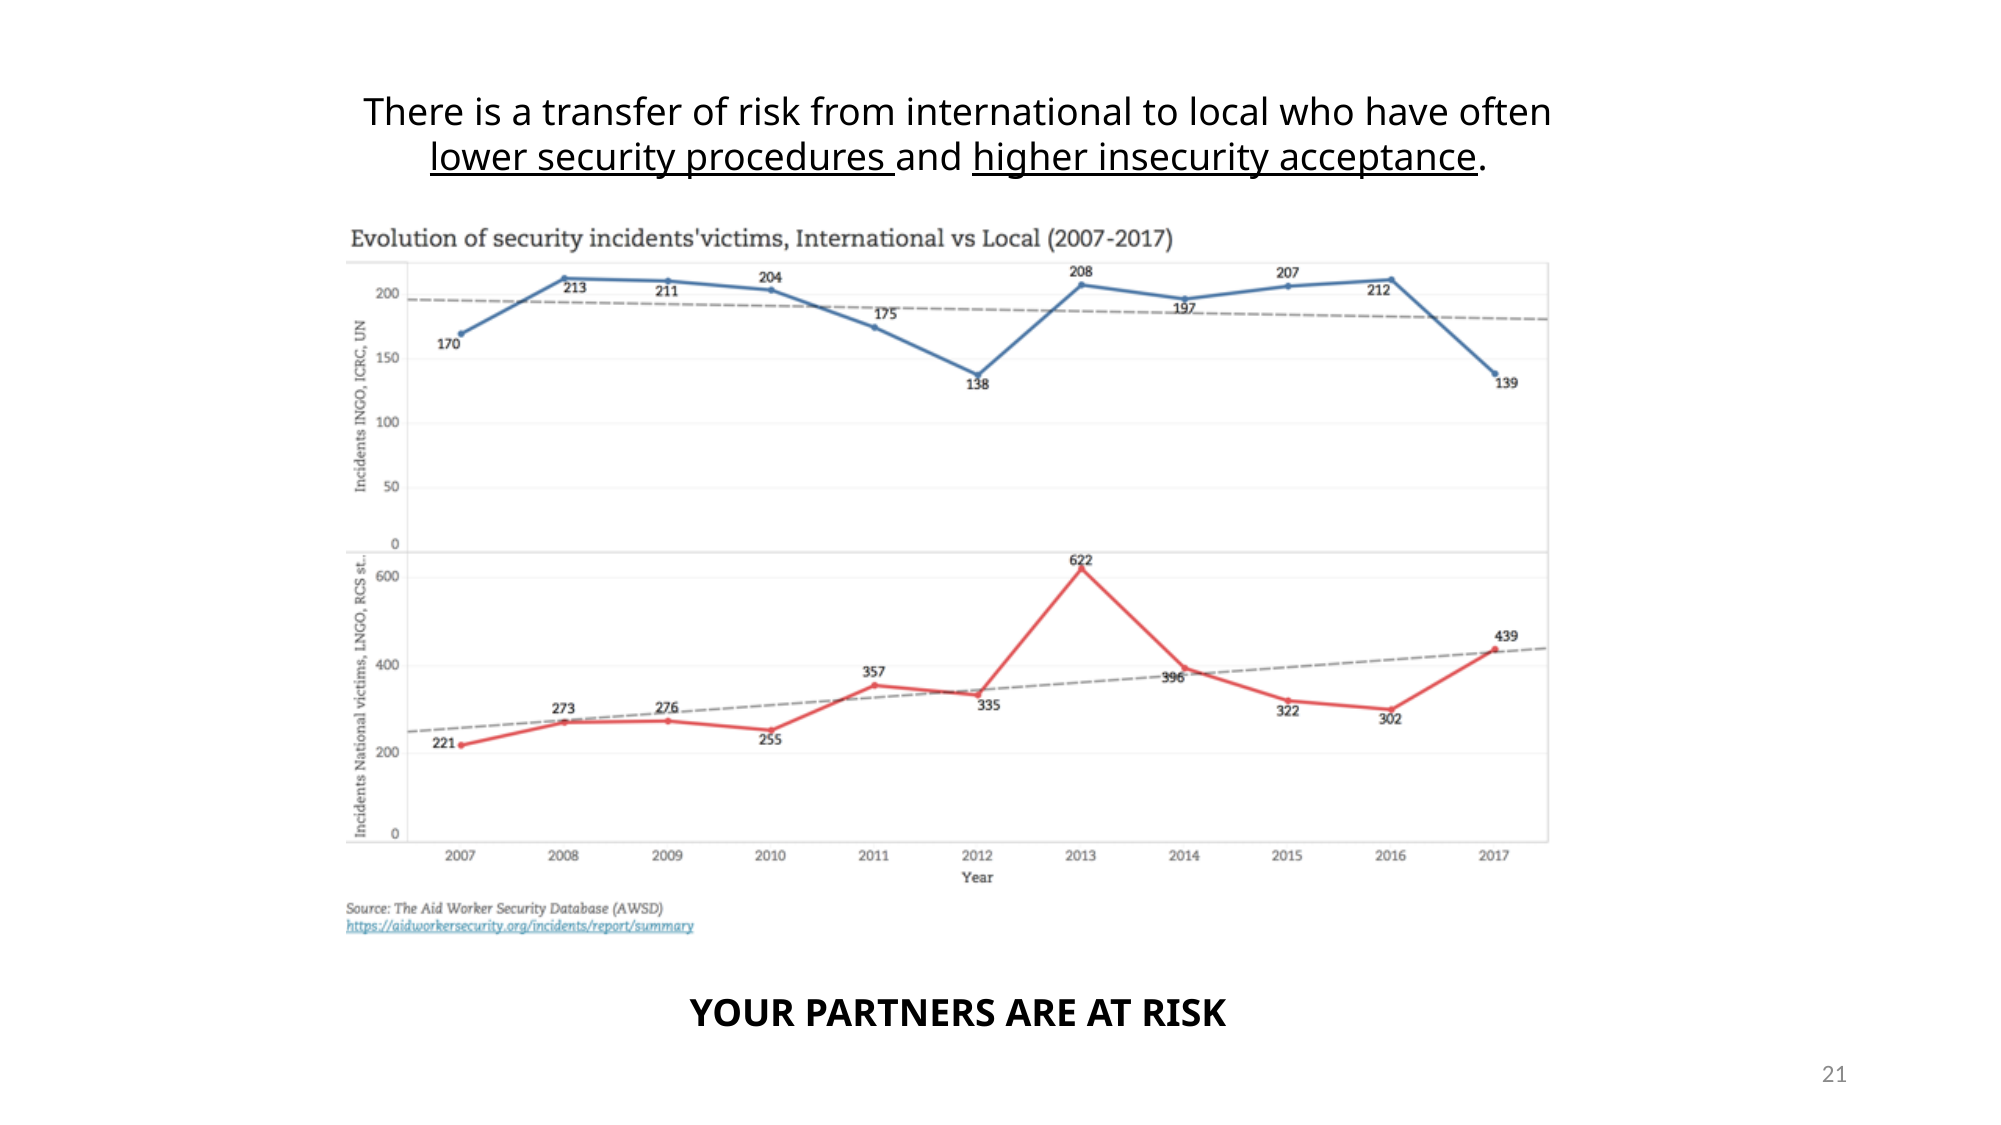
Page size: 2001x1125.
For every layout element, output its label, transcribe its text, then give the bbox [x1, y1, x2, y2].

text_box YOUR PARTNERS ARE AT RISK [674, 982, 1243, 1042]
slide_number 21 [1412, 1042, 1863, 1103]
picture [346, 222, 1551, 937]
text_box There is a transfer of risk from international to local who have often lower security procedures and higher insecurity acceptance. [321, 80, 1596, 186]
